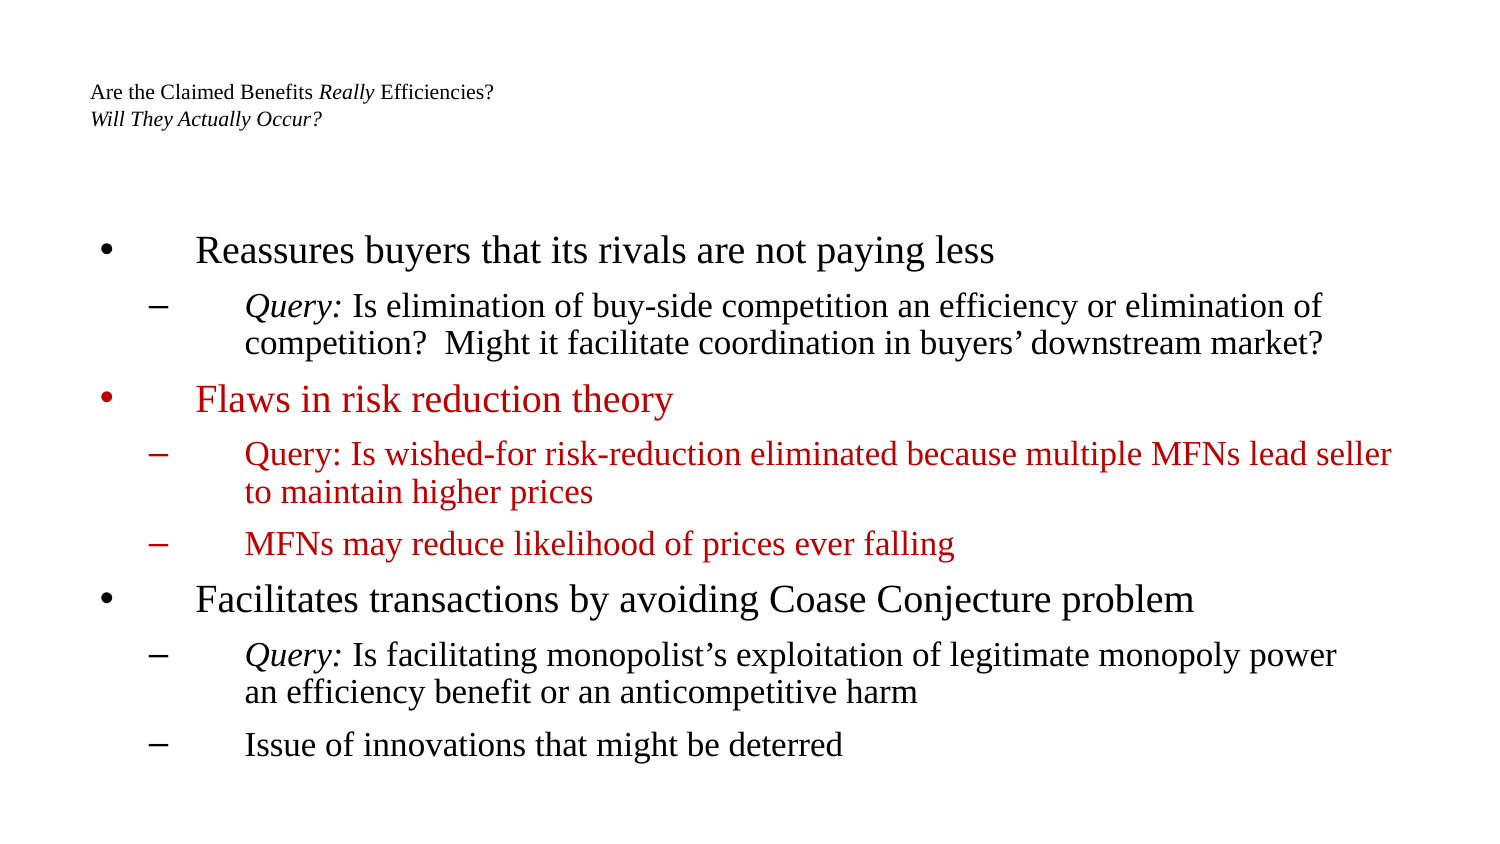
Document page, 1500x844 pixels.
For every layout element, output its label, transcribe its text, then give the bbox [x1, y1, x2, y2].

title Are the Claimed Benefits Really Efficiencies? Will They Actually Occur? [75, 33, 1425, 175]
list Reassures buyers that its rivals are not paying less Query: Is elimination of buy-side competition an efficiency or elimination of competition? Might it facilitate coordination in buyers’ downstream market? Flaws in risk reduction theory Query: Is wished-for risk-reduction eliminated because multiple MFNs lead seller to maintain higher prices MFNs may reduce likelihood of prices ever falling Facilitates transactions by avoiding Coase Conjecture problem Query: Is facilitating monopolist’s exploitation of legitimate monopoly power an efficiency benefit or an anticompetitive harm Issue of innovations that might be deterred [62, 221, 1413, 779]
